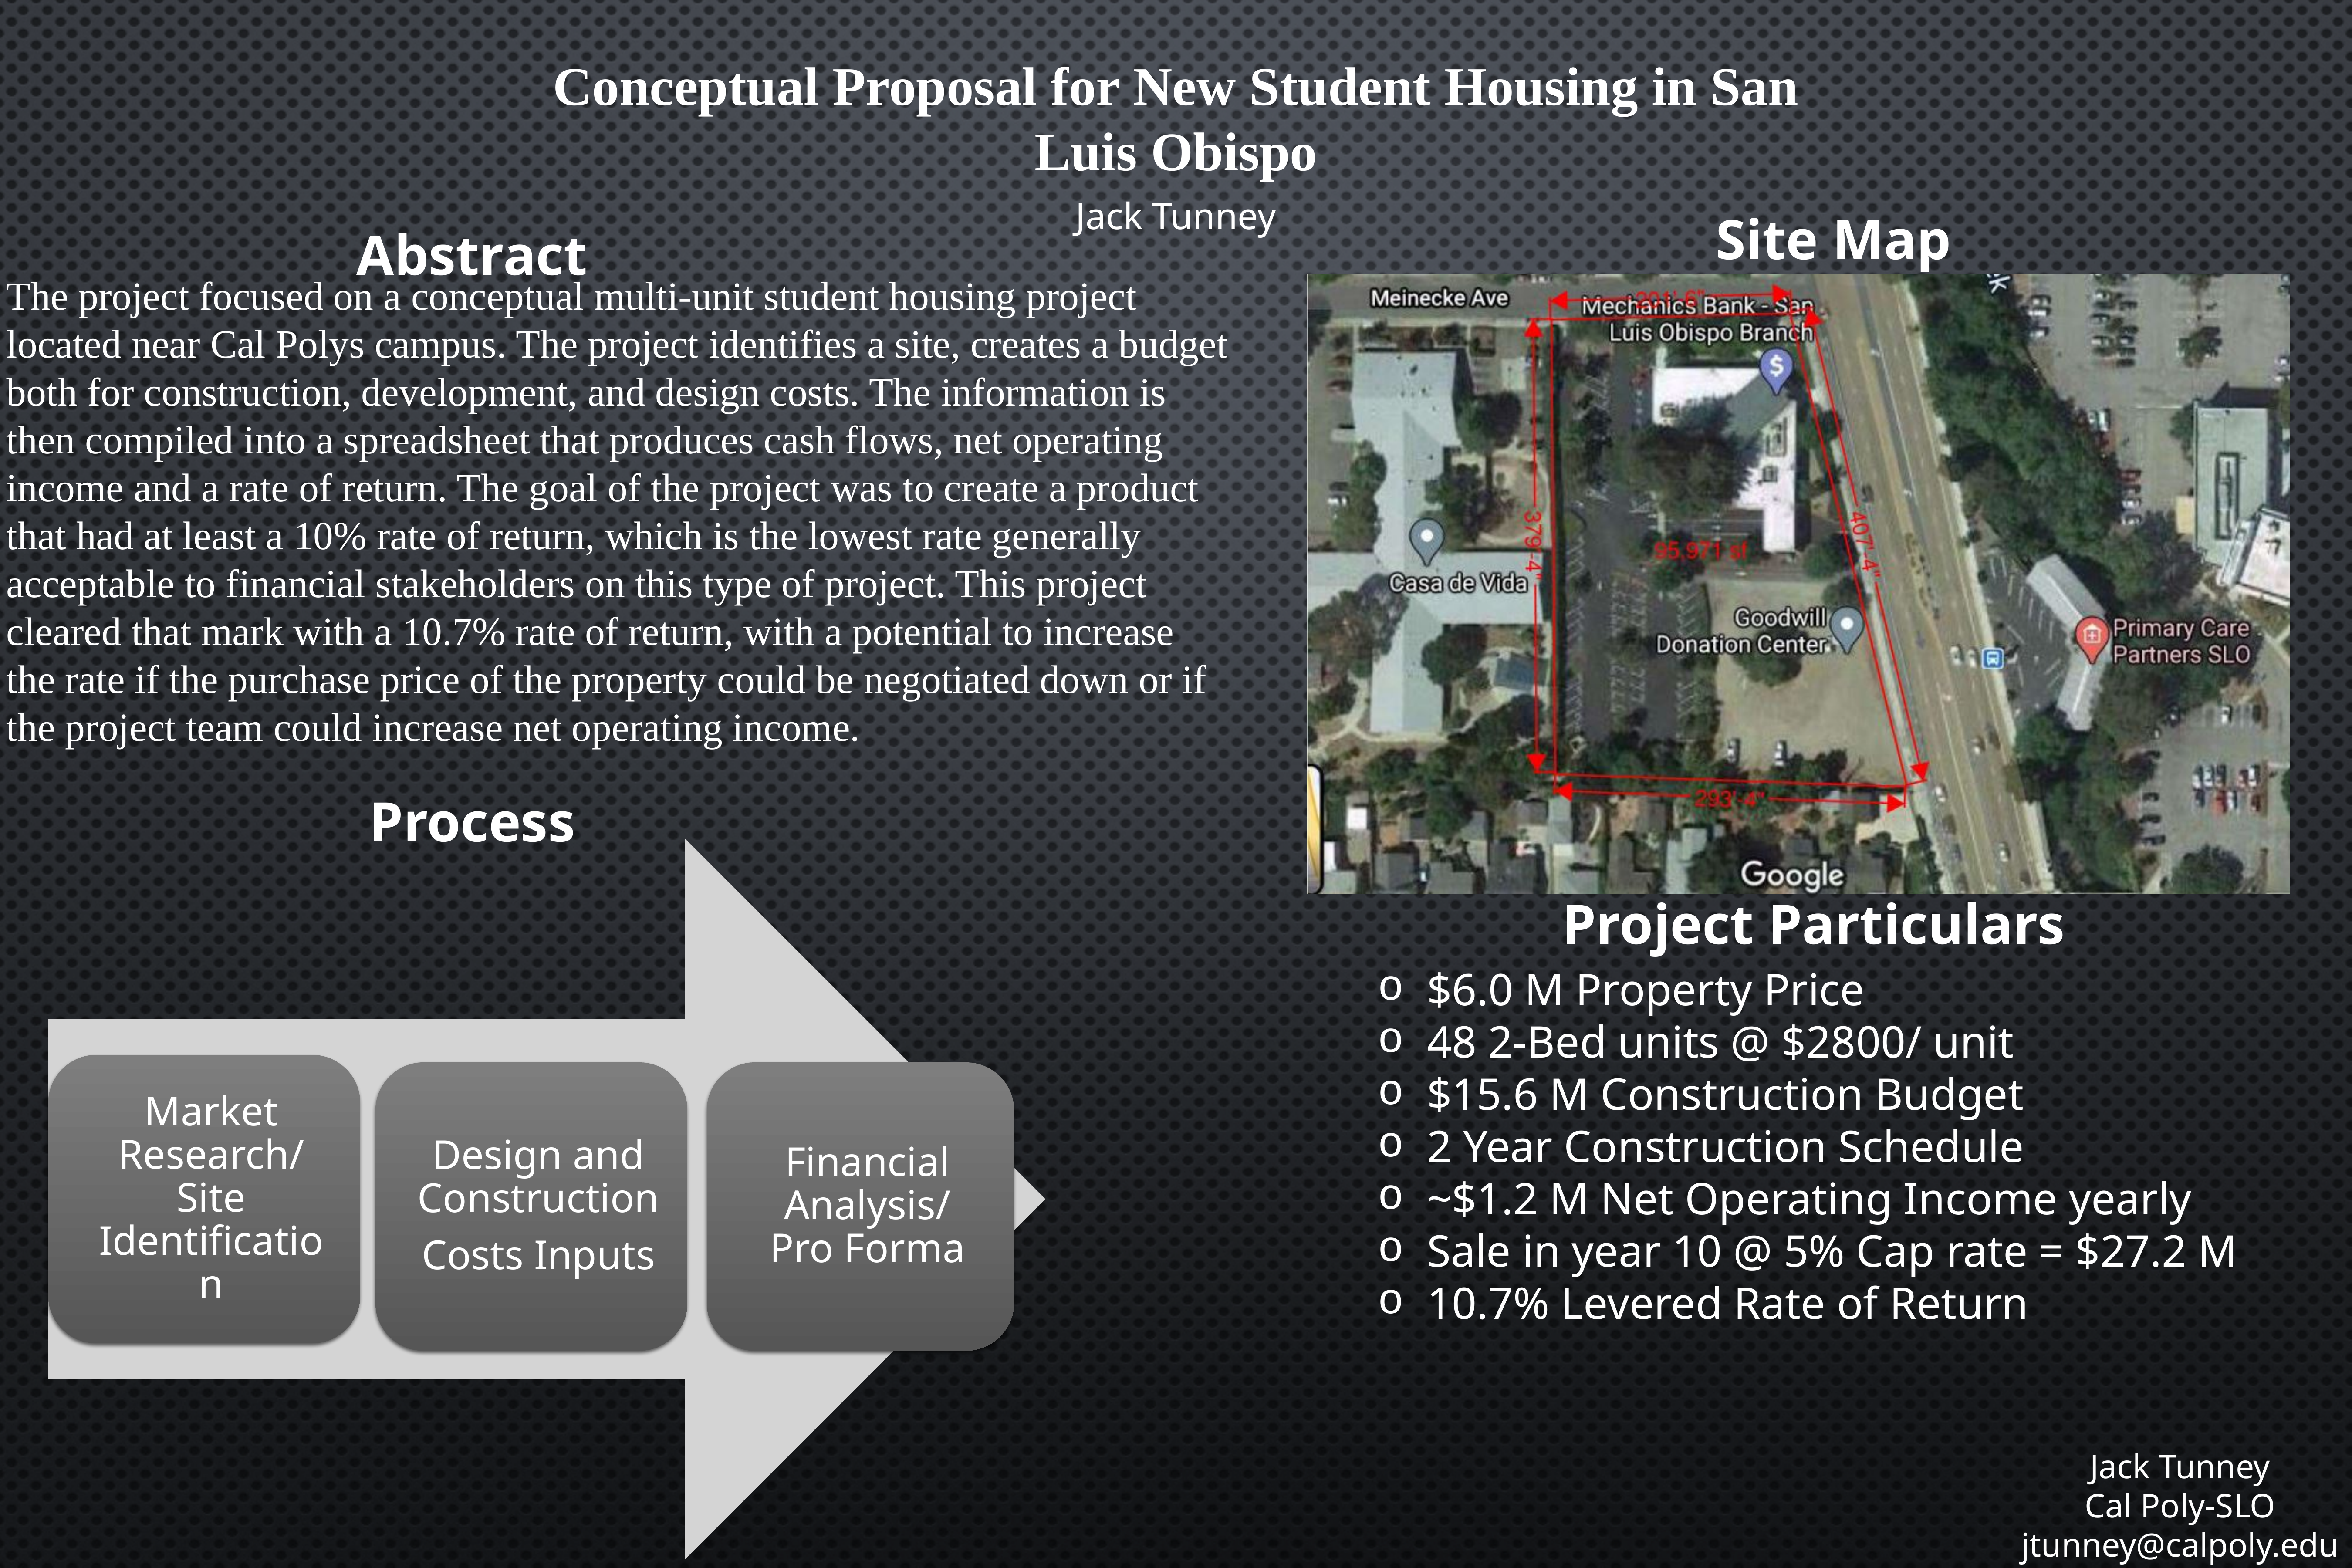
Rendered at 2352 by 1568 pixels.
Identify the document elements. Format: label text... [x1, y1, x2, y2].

text_box Process [198, 784, 747, 838]
text_box Project Particulars [1539, 894, 2088, 958]
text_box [47, 838, 1046, 1560]
text_box Site Map [1559, 202, 2108, 274]
text_box The project focused on a conceptual multi-unit student housing project located near Cal Polys campus. The project identifies a site, creates a budget both for construction, development, and design costs. The information is then compiled into a spreadsheet that produces cash flows, net operating income and a rate of return. The goal of the project was to create a product that had at least a 10% rate of return, which is the lowest rate generally acceptable to financial stakeholders on this type of project. This project cleared that mark with a 10.7% rate of return, with a potential to increase the rate if the purchase price of the property could be negotiated down or if the project team could increase net operating income. [0, 267, 1237, 767]
text_box Conceptual Proposal for New Student Housing in San Luis Obispo [505, 47, 1847, 204]
text_box Abstract [198, 217, 747, 289]
text_box $6.0 M Property Price 48 2-Bed units @ $2800/ unit $15.6 M Construction Budget 2 Year Construction Schedule ~$1.2 M Net Operating Income yearly Sale in year 10 @ 5% Cap rate = $27.2 M 10.7% Levered Rate of Return [1372, 959, 2304, 1331]
text_box Jack Tunney [950, 189, 1402, 240]
picture [1306, 274, 2291, 894]
text_box Jack Tunney Cal Poly-SLO jtunney@calpoly.edu [1941, 1443, 2352, 1567]
